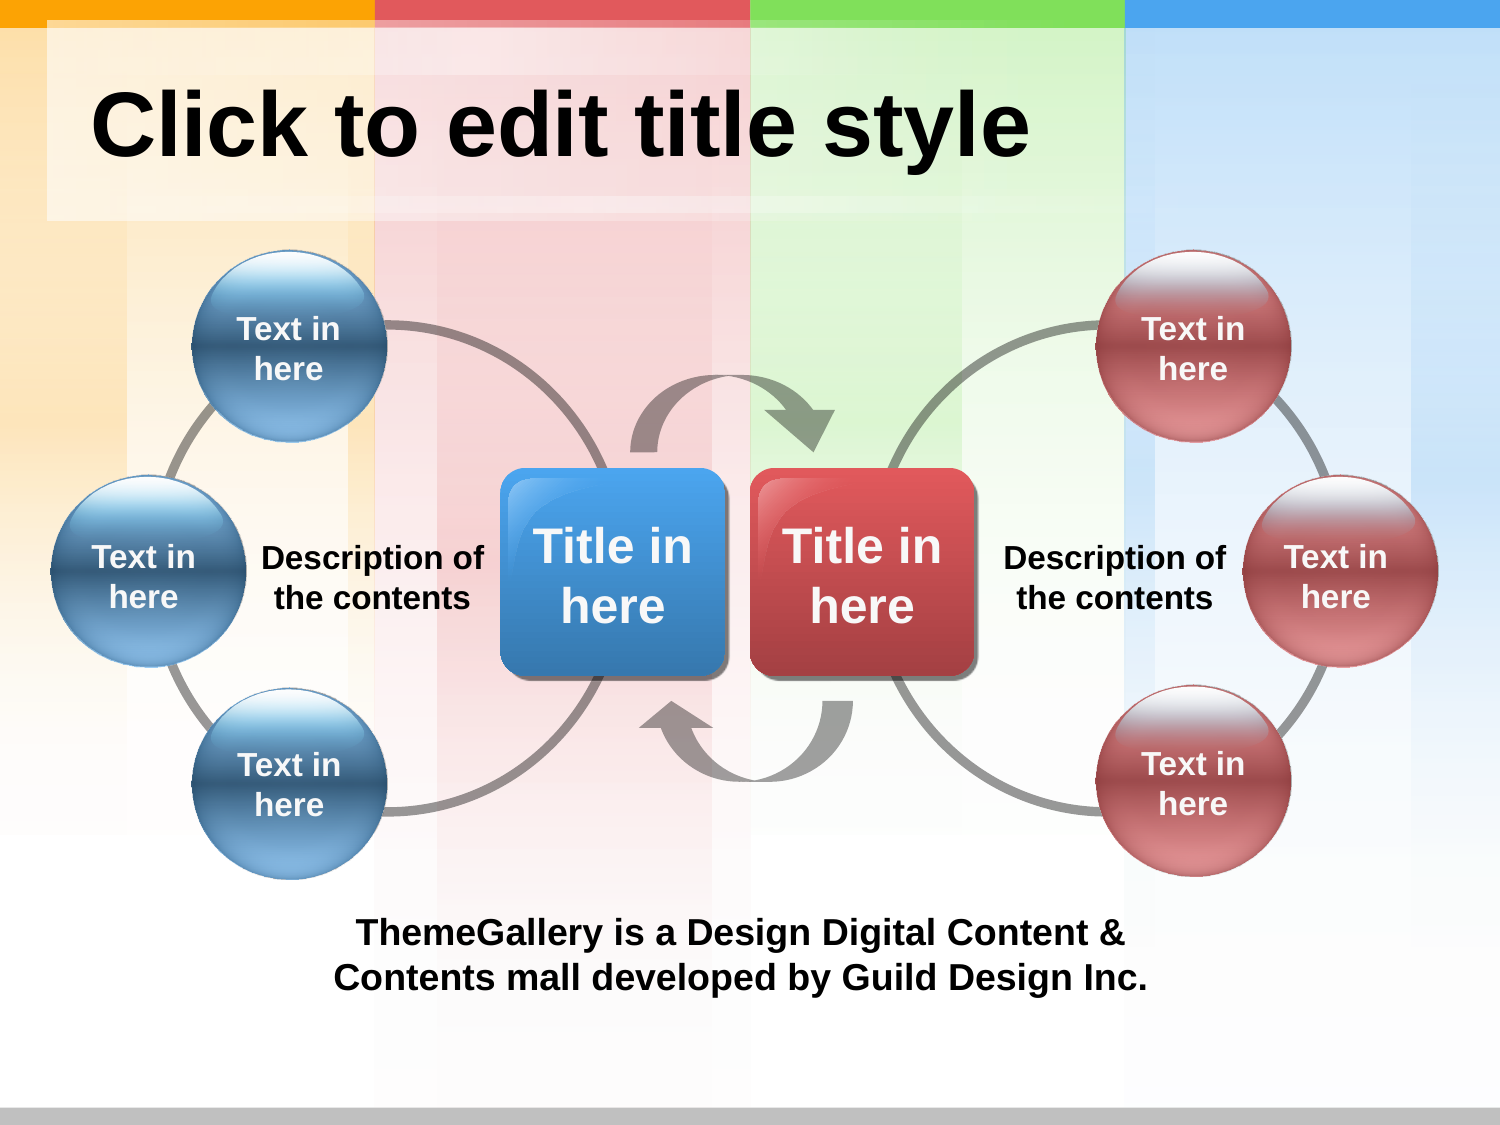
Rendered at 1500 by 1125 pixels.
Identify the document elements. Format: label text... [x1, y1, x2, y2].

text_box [191, 249, 388, 443]
title Click to edit title style [75, 42, 1275, 198]
text_box [893, 325, 1324, 528]
text_box [630, 374, 835, 453]
text_box [173, 624, 597, 812]
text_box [191, 687, 388, 880]
text_box [638, 700, 853, 782]
text_box ThemeGallery is a Design Digital Content & Contents mall developed by Guild Design Inc. [264, 900, 1218, 1006]
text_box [1095, 684, 1292, 877]
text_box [1095, 249, 1292, 443]
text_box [49, 474, 247, 668]
text_box [898, 624, 1322, 812]
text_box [1242, 474, 1439, 668]
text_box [500, 467, 725, 676]
text_box Description of the contents [979, 528, 1242, 624]
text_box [749, 467, 975, 676]
text_box [171, 324, 602, 528]
text_box Description of the contents [247, 528, 500, 624]
